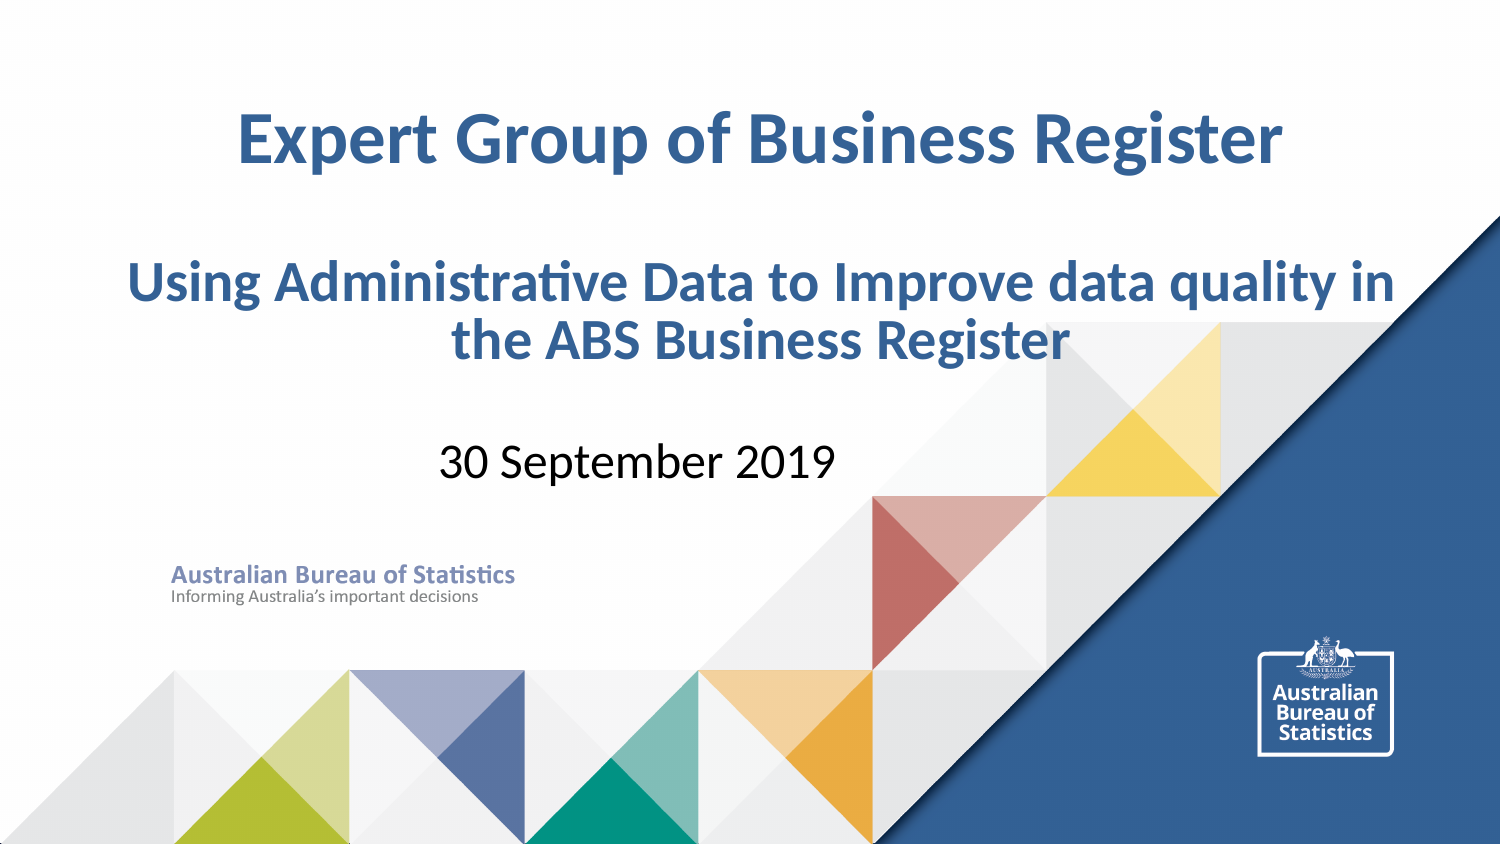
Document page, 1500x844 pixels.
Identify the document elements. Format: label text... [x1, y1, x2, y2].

subtitle 30 September 2019 [112, 433, 1163, 517]
title Expert Group of Business Register Using Administrative Data to Improve data quality in the ABS Business Register [100, 67, 1423, 414]
picture [0, 0, 1500, 844]
